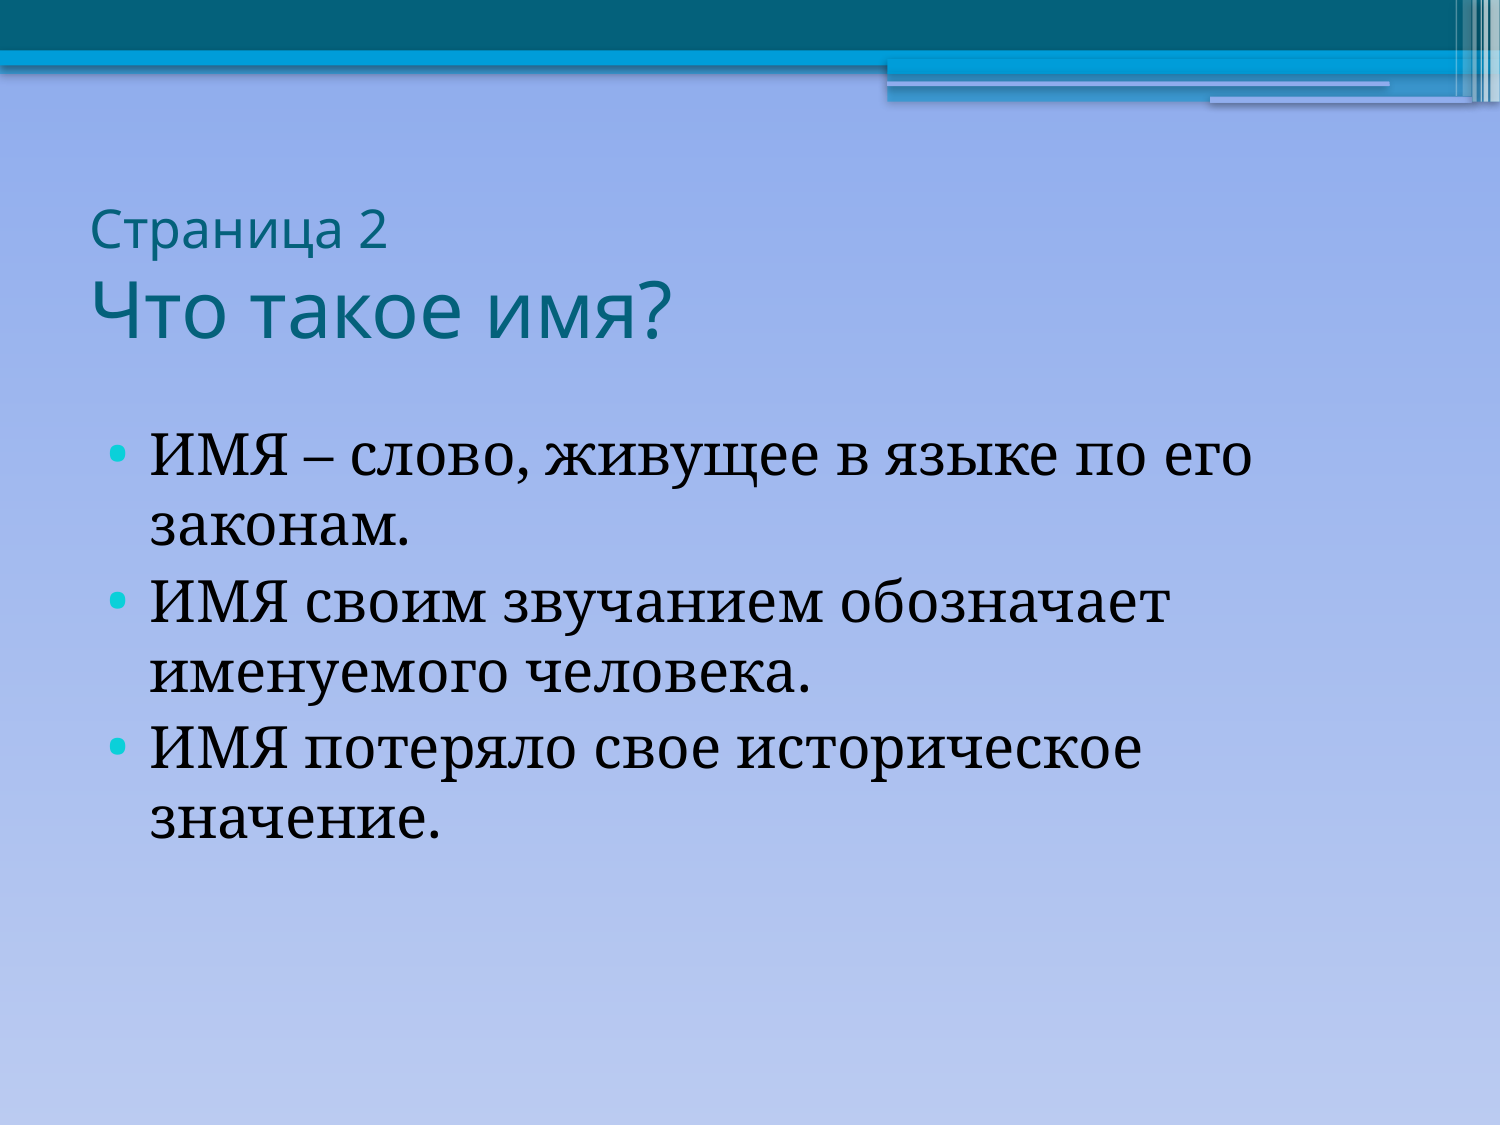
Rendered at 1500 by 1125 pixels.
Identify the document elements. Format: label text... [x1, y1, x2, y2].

title Страница 2 Что такое имя? [75, 187, 1425, 363]
list ИМЯ – слово, живущее в языке по его законам. ИМЯ своим звучанием обозначает именуемого человека. ИМЯ потеряло свое историческое значение. [75, 410, 1425, 1005]
